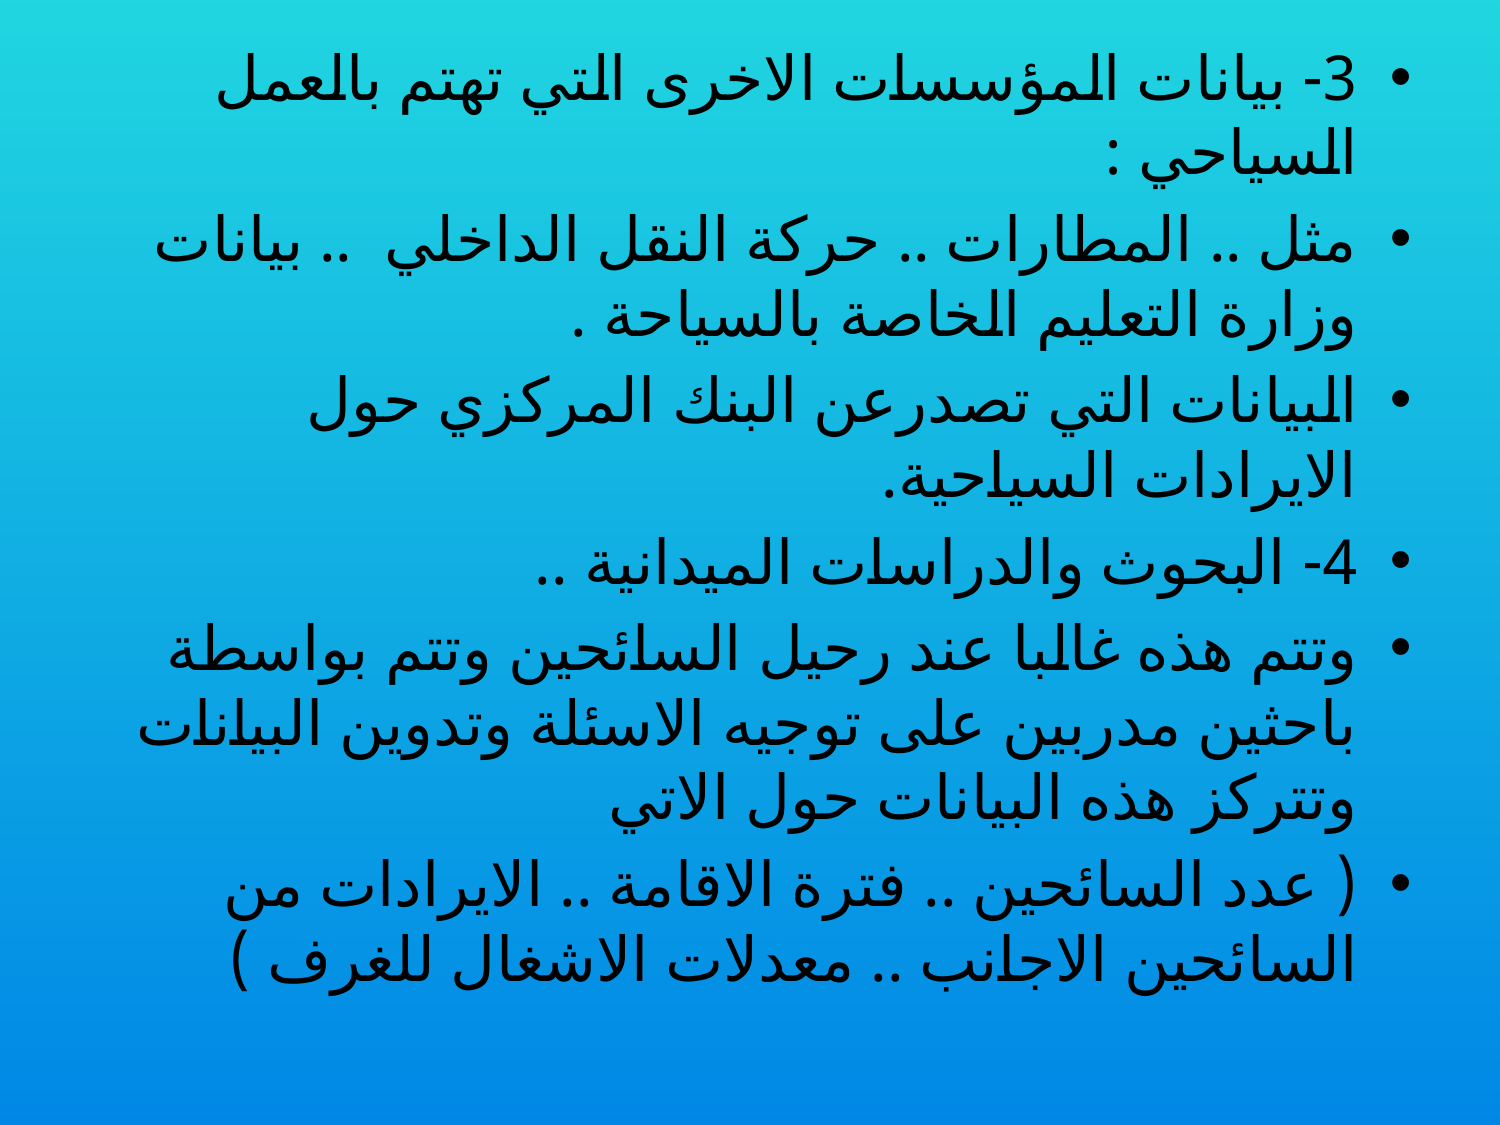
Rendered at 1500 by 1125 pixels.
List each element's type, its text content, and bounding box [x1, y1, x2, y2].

list 3- بيانات المؤسسات الاخرى التي تهتم بالعمل السياحي : مثل .. المطارات .. حركة النقل الداخلي .. بيانات وزارة التعليم الخاصة بالسياحة . البيانات التي تصدرعن البنك المركزي حول الايرادات السياحية. 4- البحوث والدراسات الميدانية .. وتتم هذه غالبا عند رحيل السائحين وتتم بواسطة باحثين مدربين على توجيه الاسئلة وتدوين البيانات وتتركز هذه البيانات حول الاتي ( عدد السائحين .. فترة الاقامة .. الايرادات من السائحين الاجانب .. معدلات الاشغال للغرف ) [75, 30, 1425, 1005]
